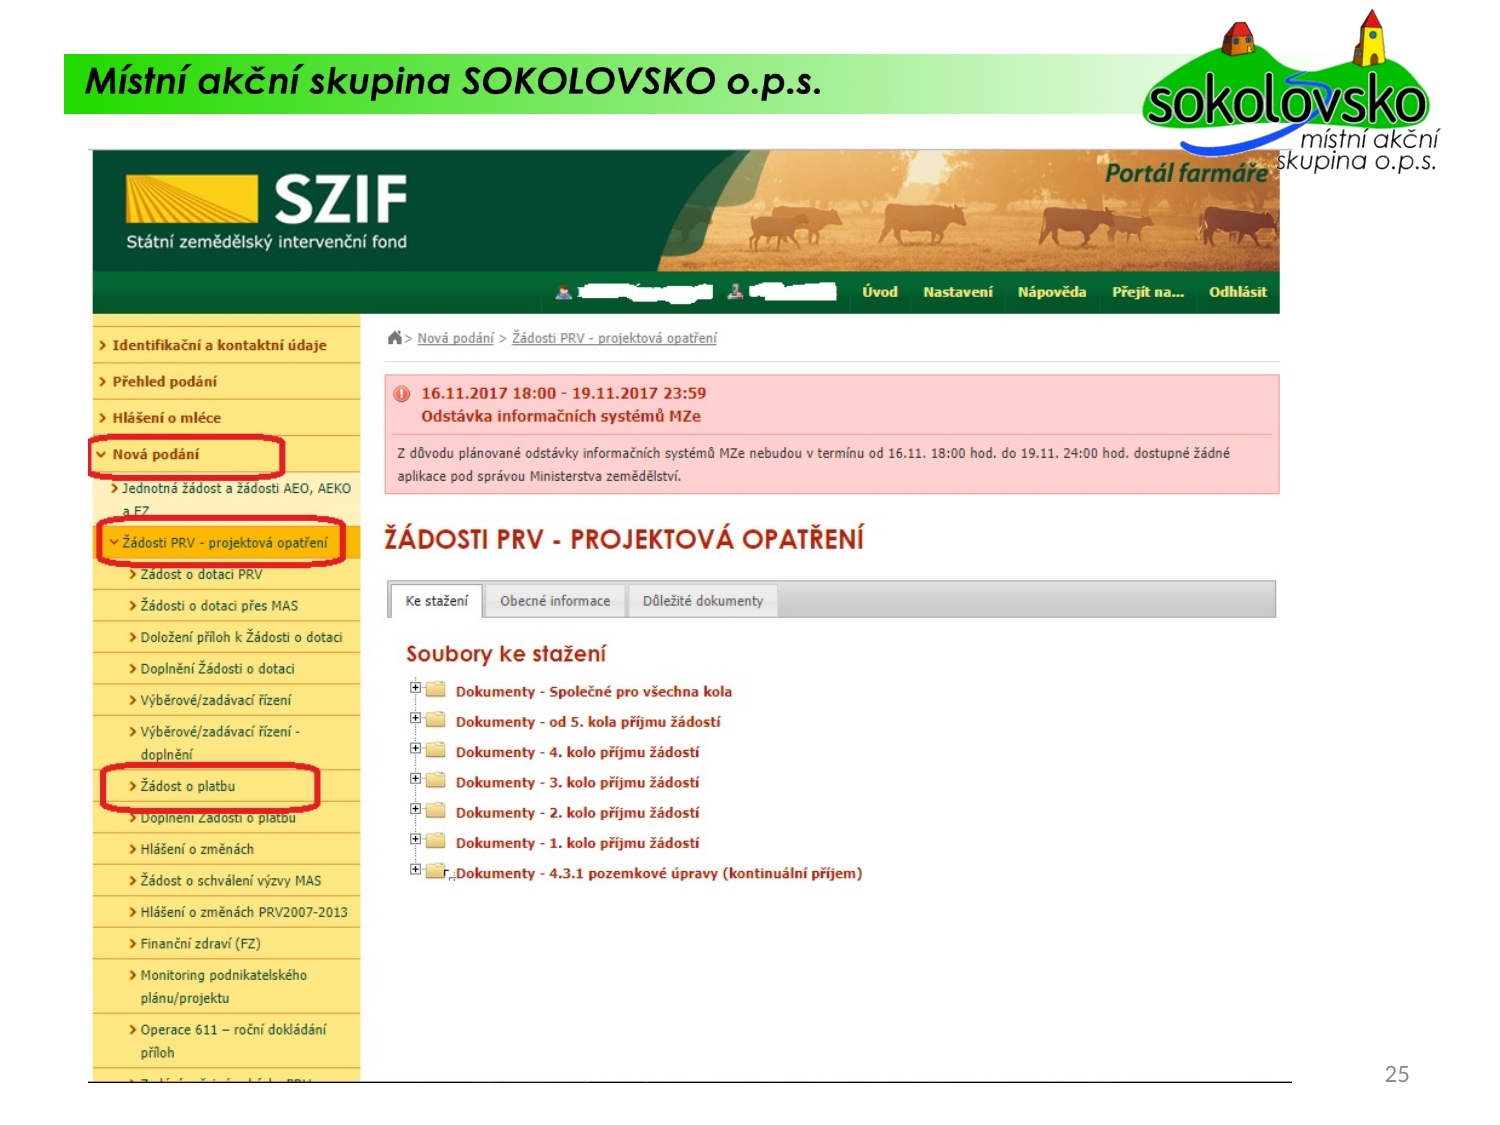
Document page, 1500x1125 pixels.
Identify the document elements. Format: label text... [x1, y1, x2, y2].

picture [64, 0, 1455, 197]
slide_number 25 [1074, 1042, 1425, 1103]
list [88, 148, 1292, 1084]
